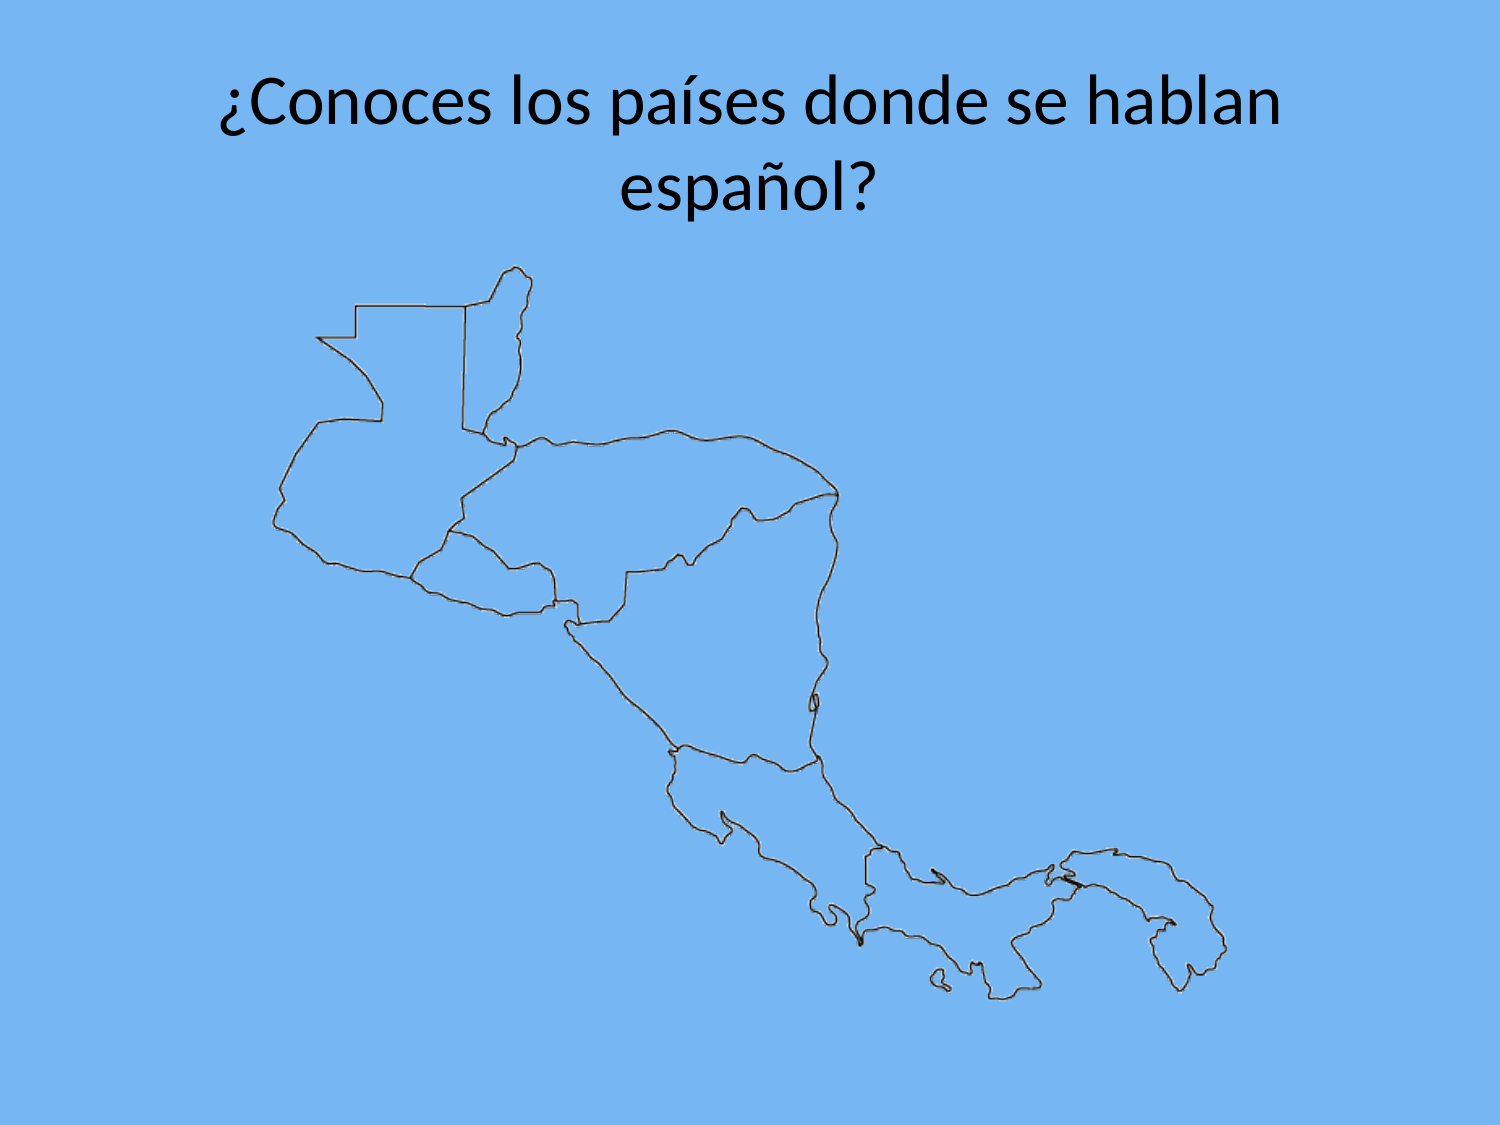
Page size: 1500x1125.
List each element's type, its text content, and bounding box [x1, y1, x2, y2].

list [74, 262, 1426, 1006]
title ¿Conoces los países donde se hablan español? [75, 45, 1425, 233]
